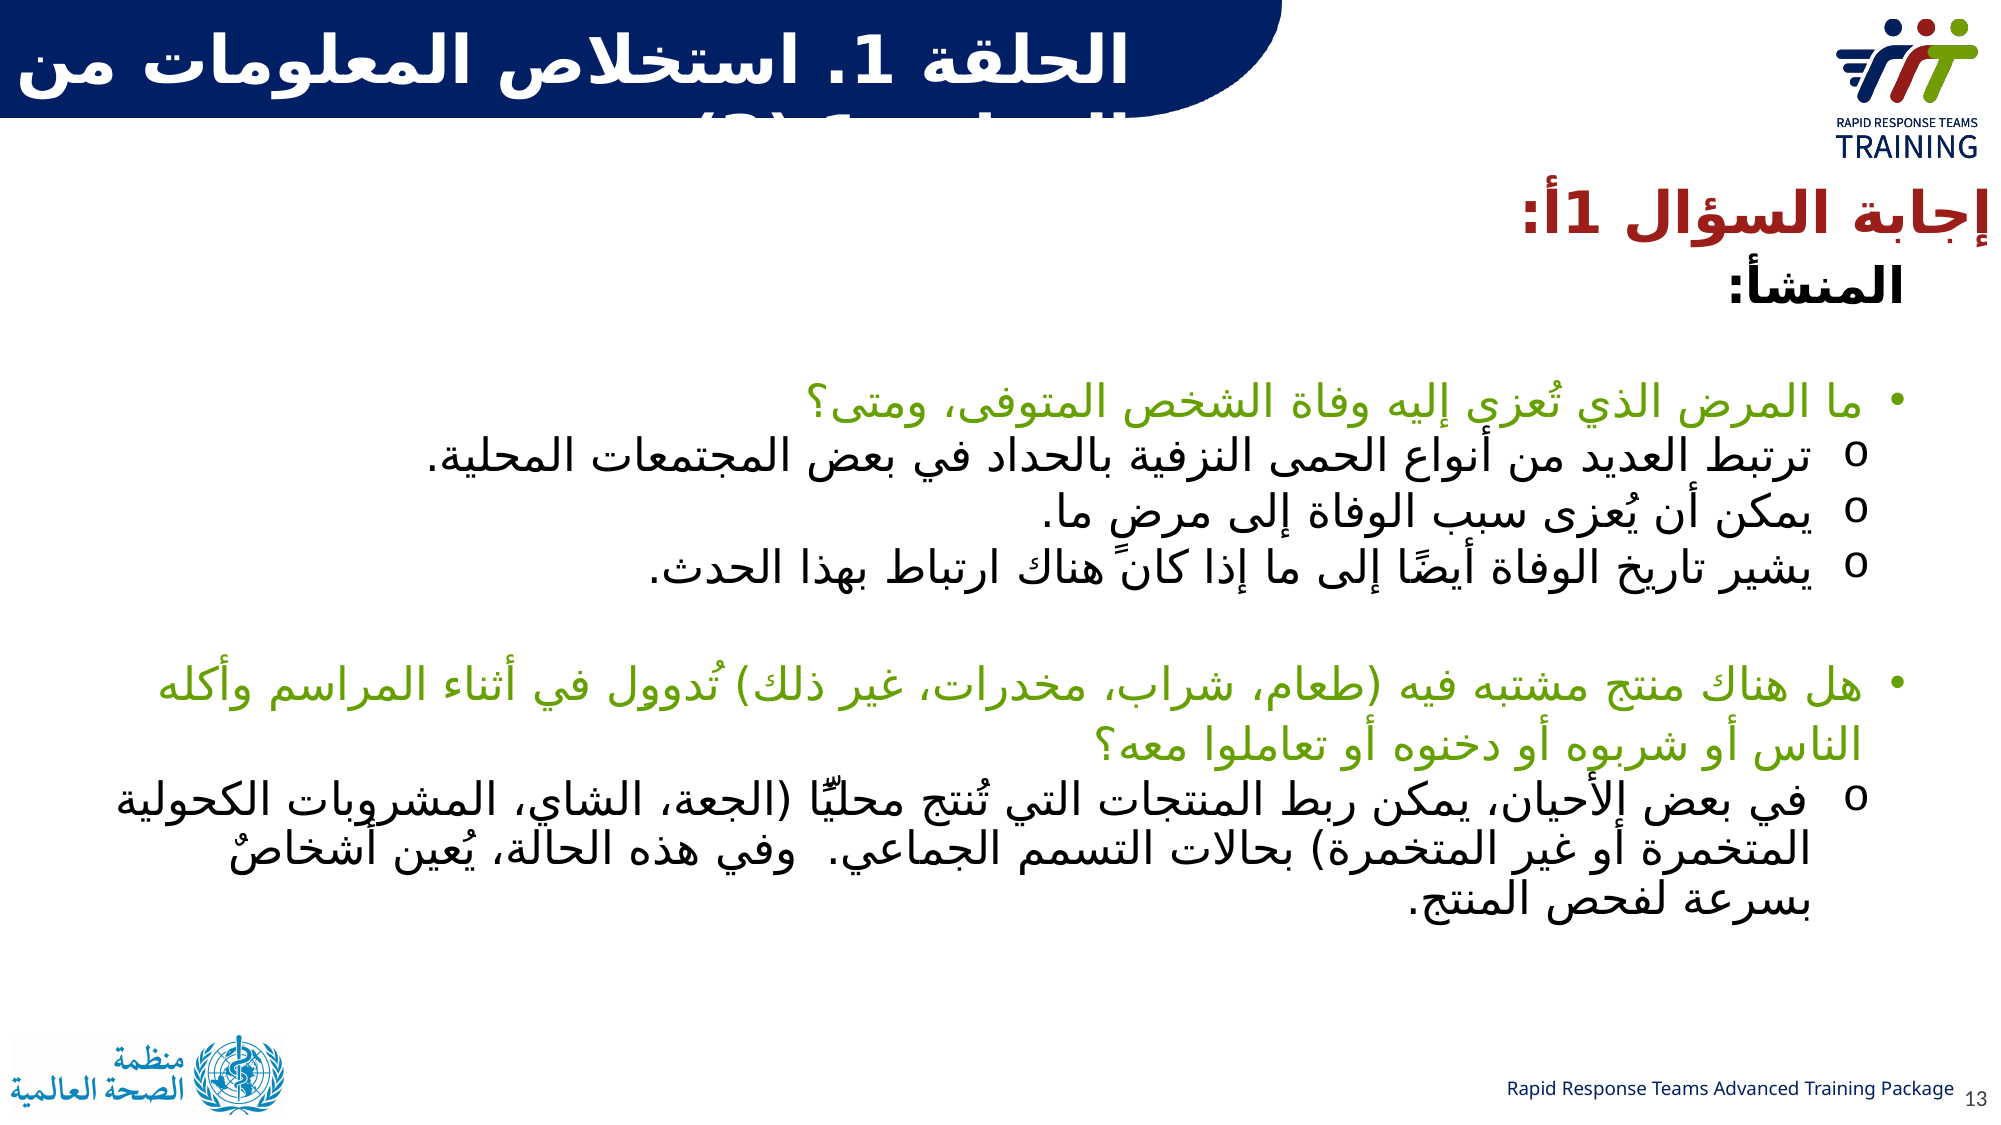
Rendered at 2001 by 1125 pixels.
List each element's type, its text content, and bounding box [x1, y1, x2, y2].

text_box الحلقة 1. استخلاص المعلومات من الخطوة 1 (3) [0, 9, 1140, 185]
list المنشأ: ما المرض الذي تُعزى إليه وفاة الشخص المتوفى، ومتى؟ ترتبط العديد من أنواع الحمى النزفية بالحداد في بعض المجتمعات المحلية. يمكن أن يُعزى سبب الوفاة إلى مرضٍ ما. يشير تاريخ الوفاة أيضًا إلى ما إذا كان هناك ارتباط بهذا الحدث. هل هناك منتج مشتبه فيه (طعام، شراب، مخدرات، غير ذلك) تُدووِل في أثناء المراسم وأكله الناس أو شربوه أو دخنوه أو تعاملوا معه؟ في بعض الأحيان، يمكن ربط المنتجات التي تُنتج محليًّا (الجعة، الشاي، المشروبات الكحولية المتخمرة أو غير المتخمرة) بحالات التسمم الجماعي. وفي هذه الحالة، يُعين أشخاصٌ بسرعة لفحص المنتج. [92, 252, 1914, 1018]
picture [1835, 19, 1978, 167]
text_box إجابة السؤال 1أ: [1484, 175, 2000, 254]
picture [0, 0, 1282, 118]
picture [11, 1035, 284, 1115]
picture [241, 1050, 247, 1059]
